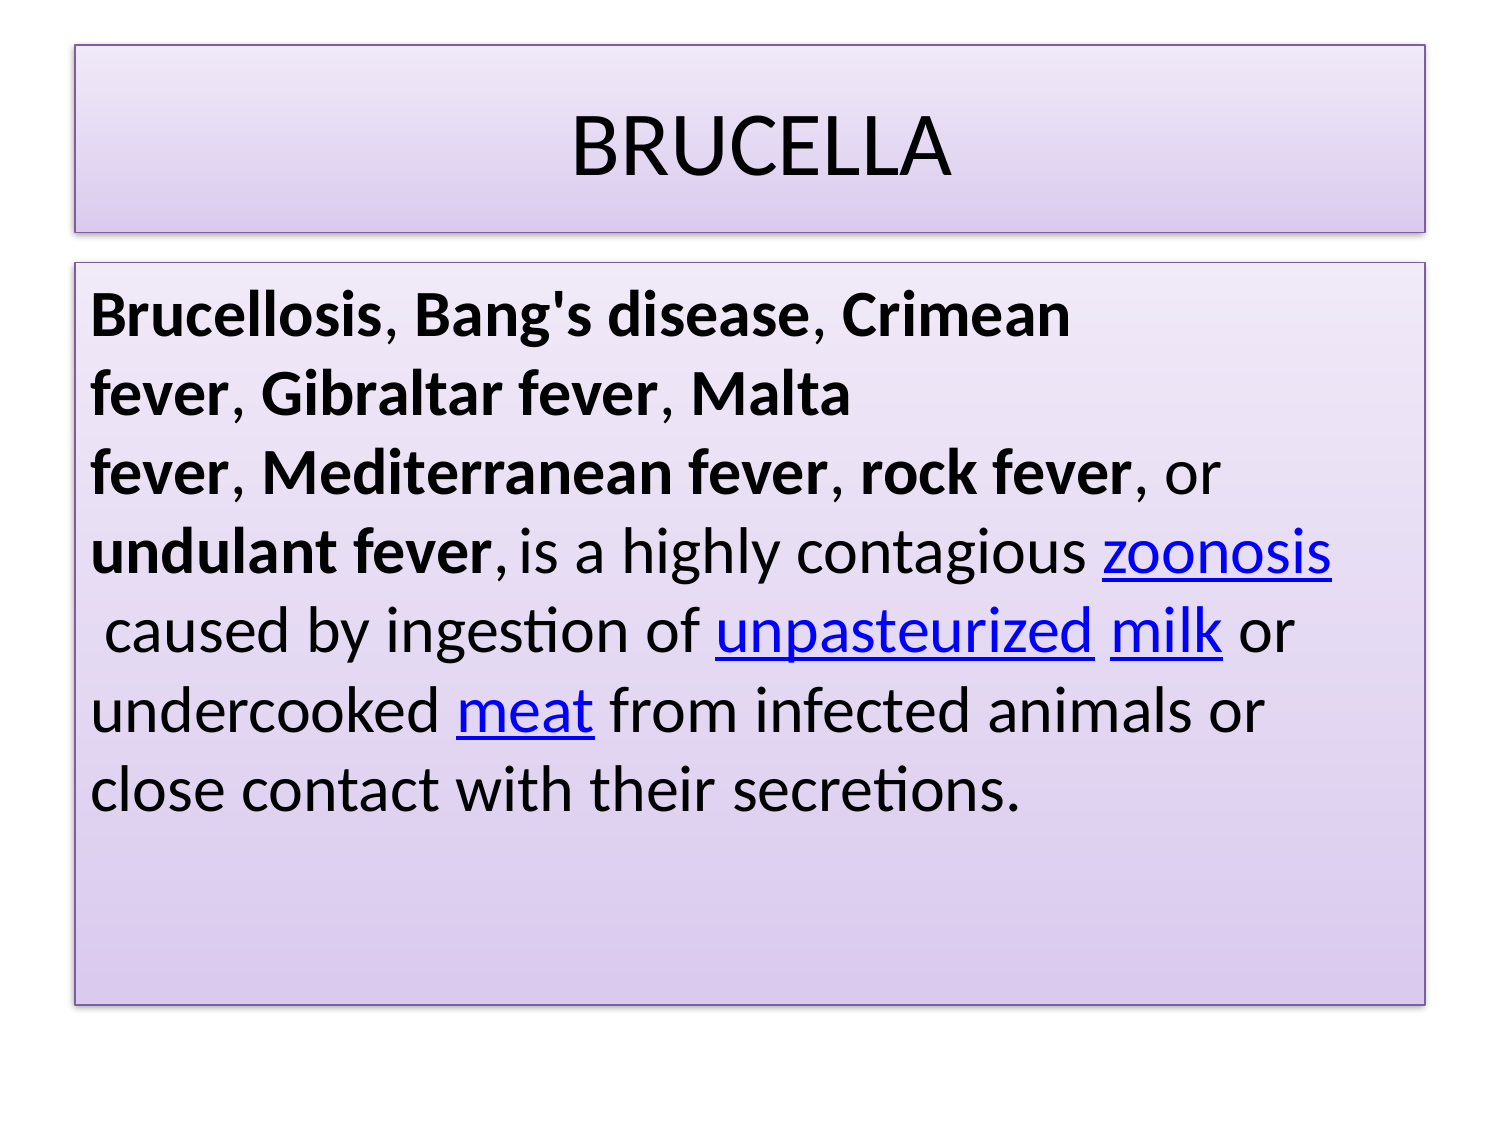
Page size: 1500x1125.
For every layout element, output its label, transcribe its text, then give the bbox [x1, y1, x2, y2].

list Brucellosis, Bang's disease, Crimean fever, Gibraltar fever, Malta fever, Mediterranean fever, rock fever, or undulant fever, is a highly contagious zoonosis caused by ingestion of unpasteurized milk or undercooked meat from infected animals or close contact with their secretions. [74, 262, 1426, 1006]
title BRUCELLA [74, 44, 1426, 233]
